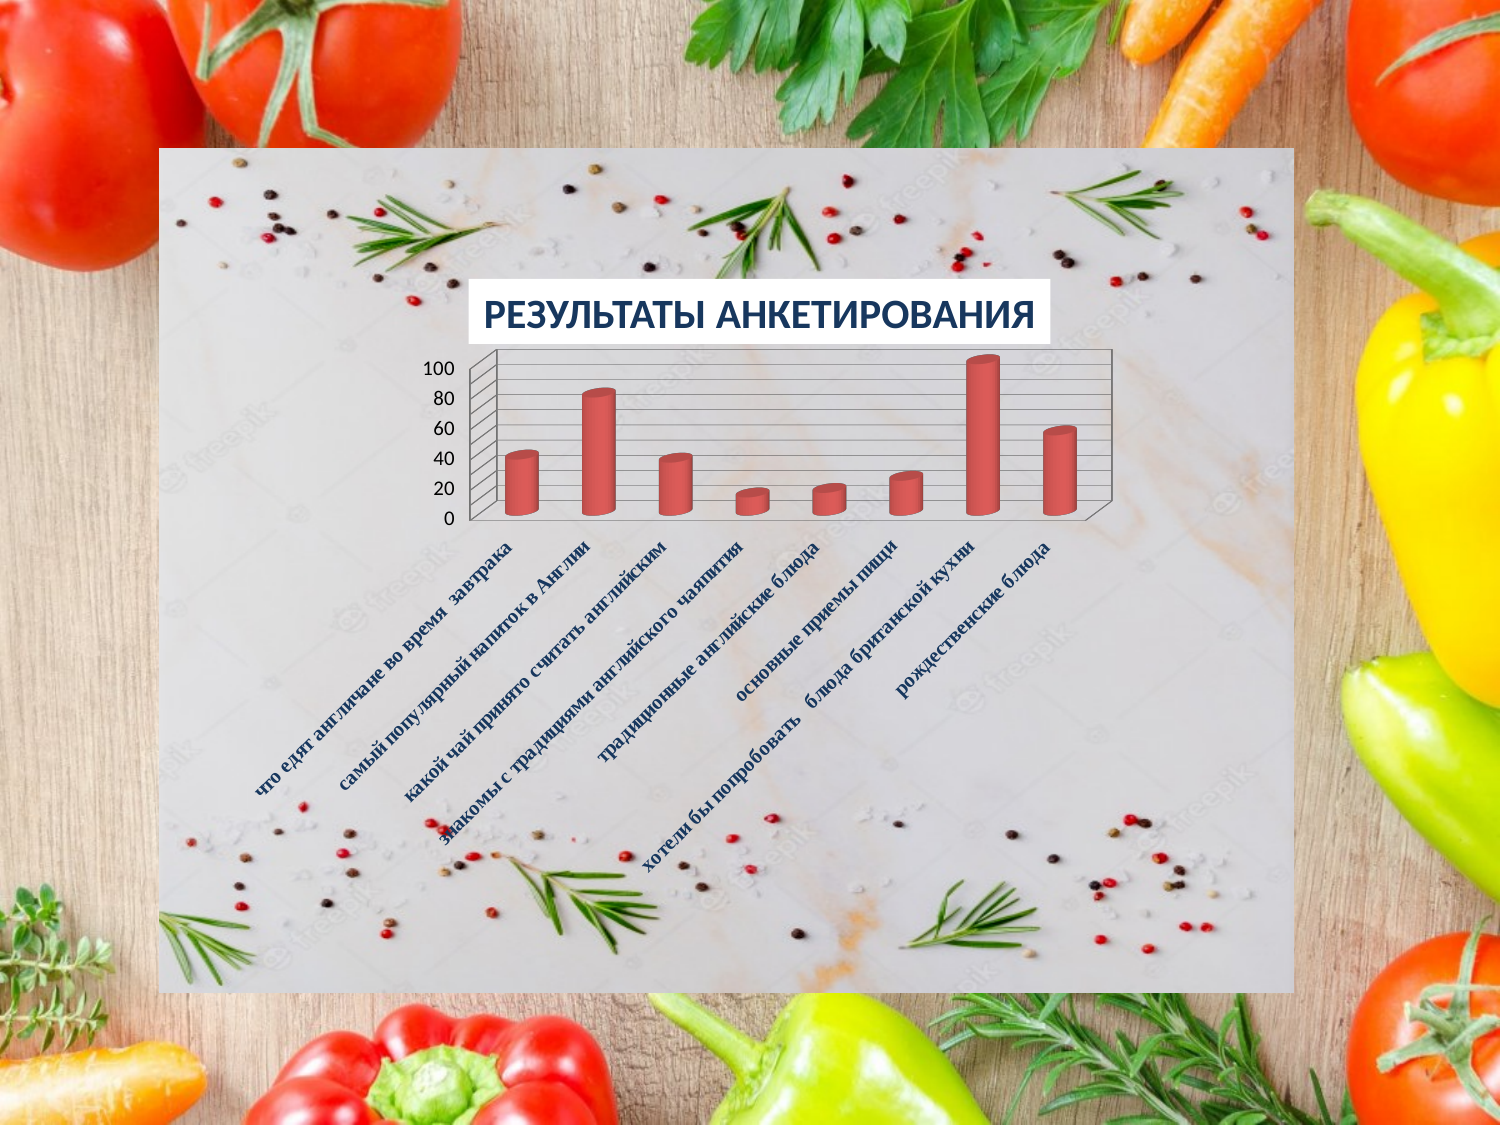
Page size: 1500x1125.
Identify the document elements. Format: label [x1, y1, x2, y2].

picture [0, 0, 1500, 1125]
chart [229, 337, 1131, 878]
